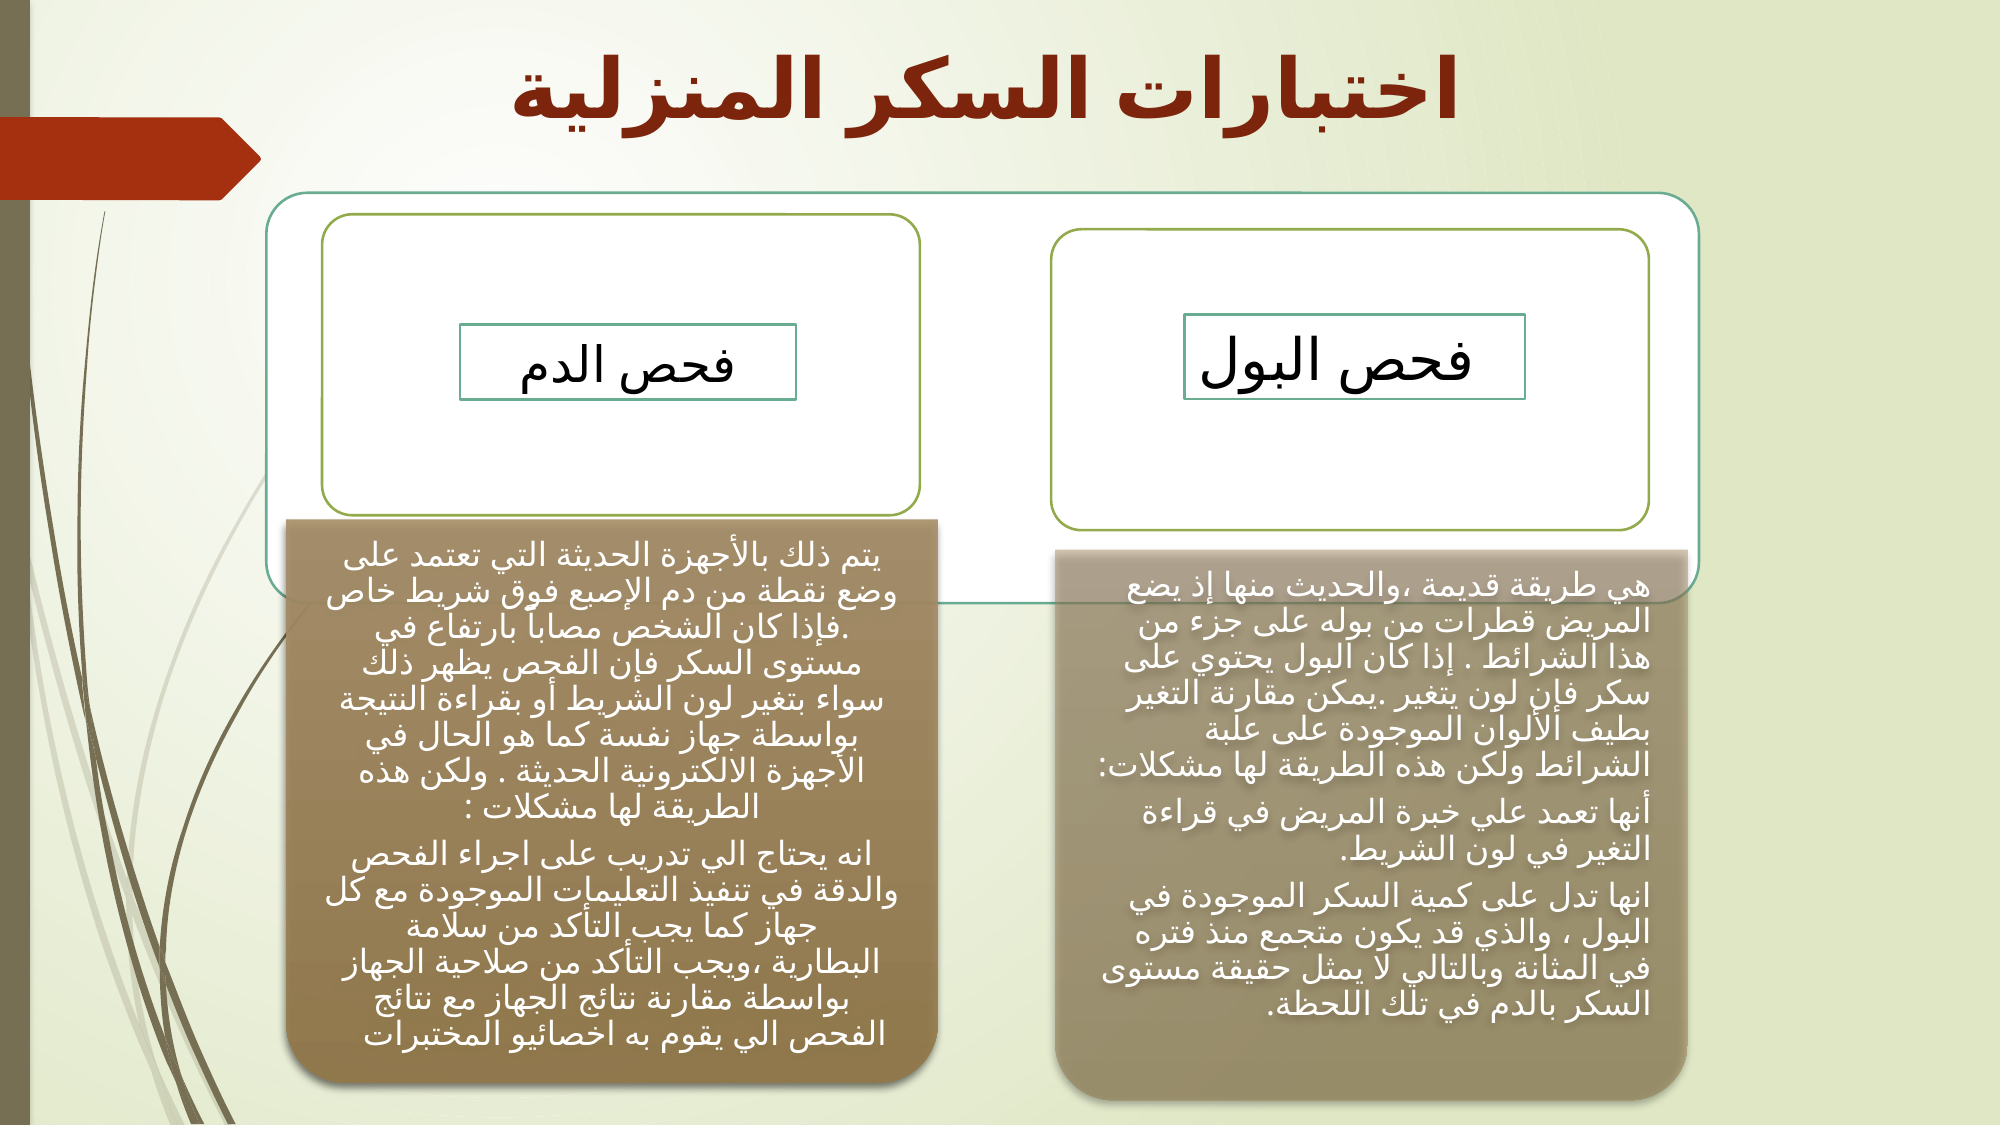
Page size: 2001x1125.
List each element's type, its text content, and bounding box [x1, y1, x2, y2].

text_box اختبارات السكر المنزلية [495, 27, 1478, 192]
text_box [266, 192, 1700, 1105]
